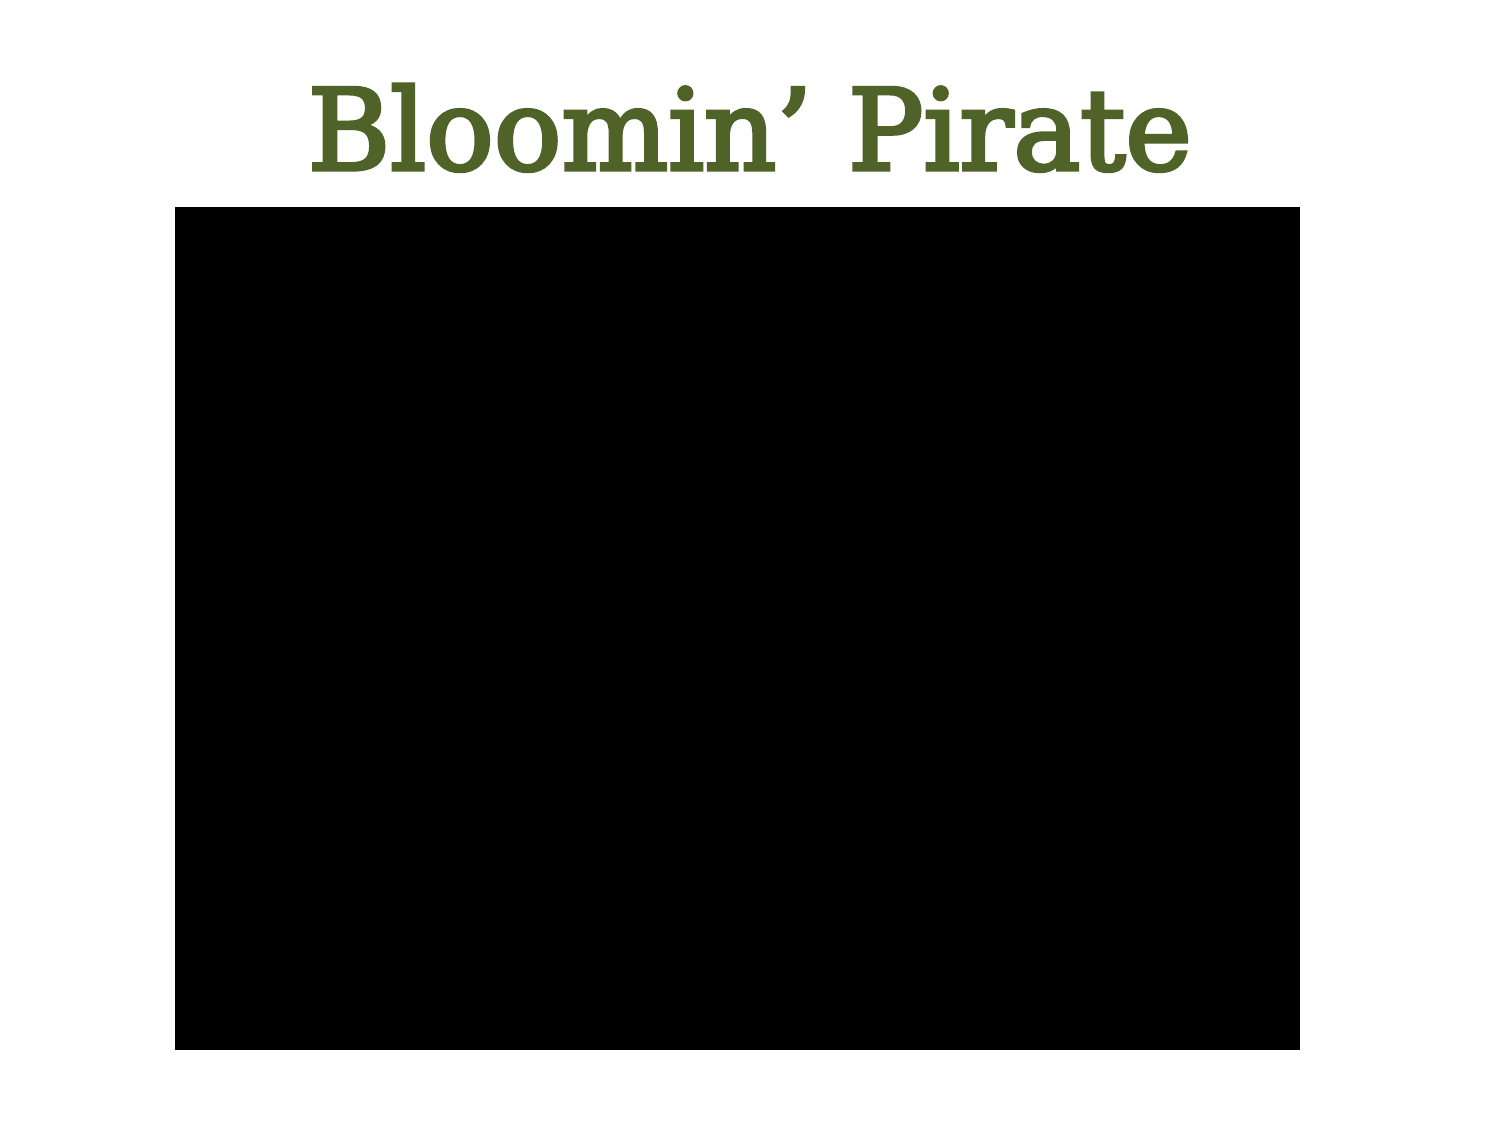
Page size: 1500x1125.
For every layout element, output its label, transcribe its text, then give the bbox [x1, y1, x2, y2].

text_box Bloomin’ Pirate [292, 49, 1207, 200]
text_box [174, 205, 1301, 1051]
